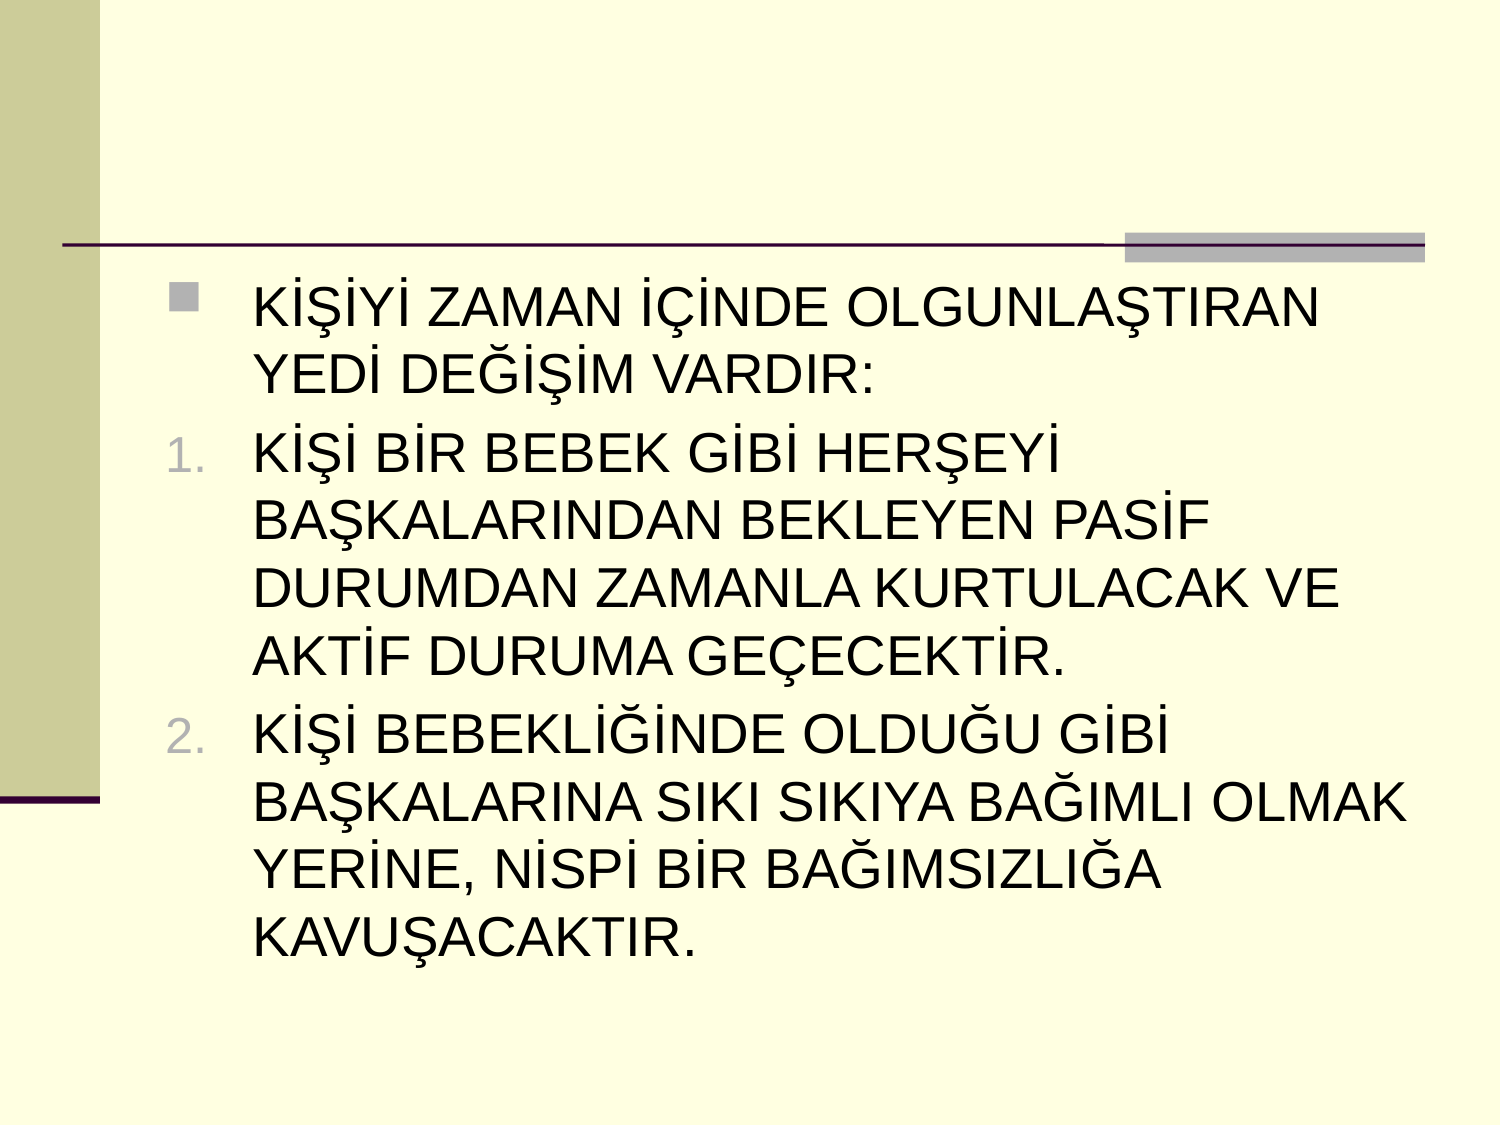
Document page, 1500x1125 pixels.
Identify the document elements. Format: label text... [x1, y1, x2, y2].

list KİŞİYİ ZAMAN İÇİNDE OLGUNLAŞTIRAN YEDİ DEĞİŞİM VARDIR: KİŞİ BİR BEBEK GİBİ HERŞEYİ BAŞKALARINDAN BEKLEYEN PASİF DURUMDAN ZAMANLA KURTULACAK VE AKTİF DURUMA GEÇECEKTİR. KİŞİ BEBEKLİĞİNDE OLDUĞU GİBİ BAŞKALARINA SIKI SIKIYA BAĞIMLI OLMAK YERİNE, NİSPİ BİR BAĞIMSIZLIĞA KAVUŞACAKTIR. [149, 262, 1426, 1059]
